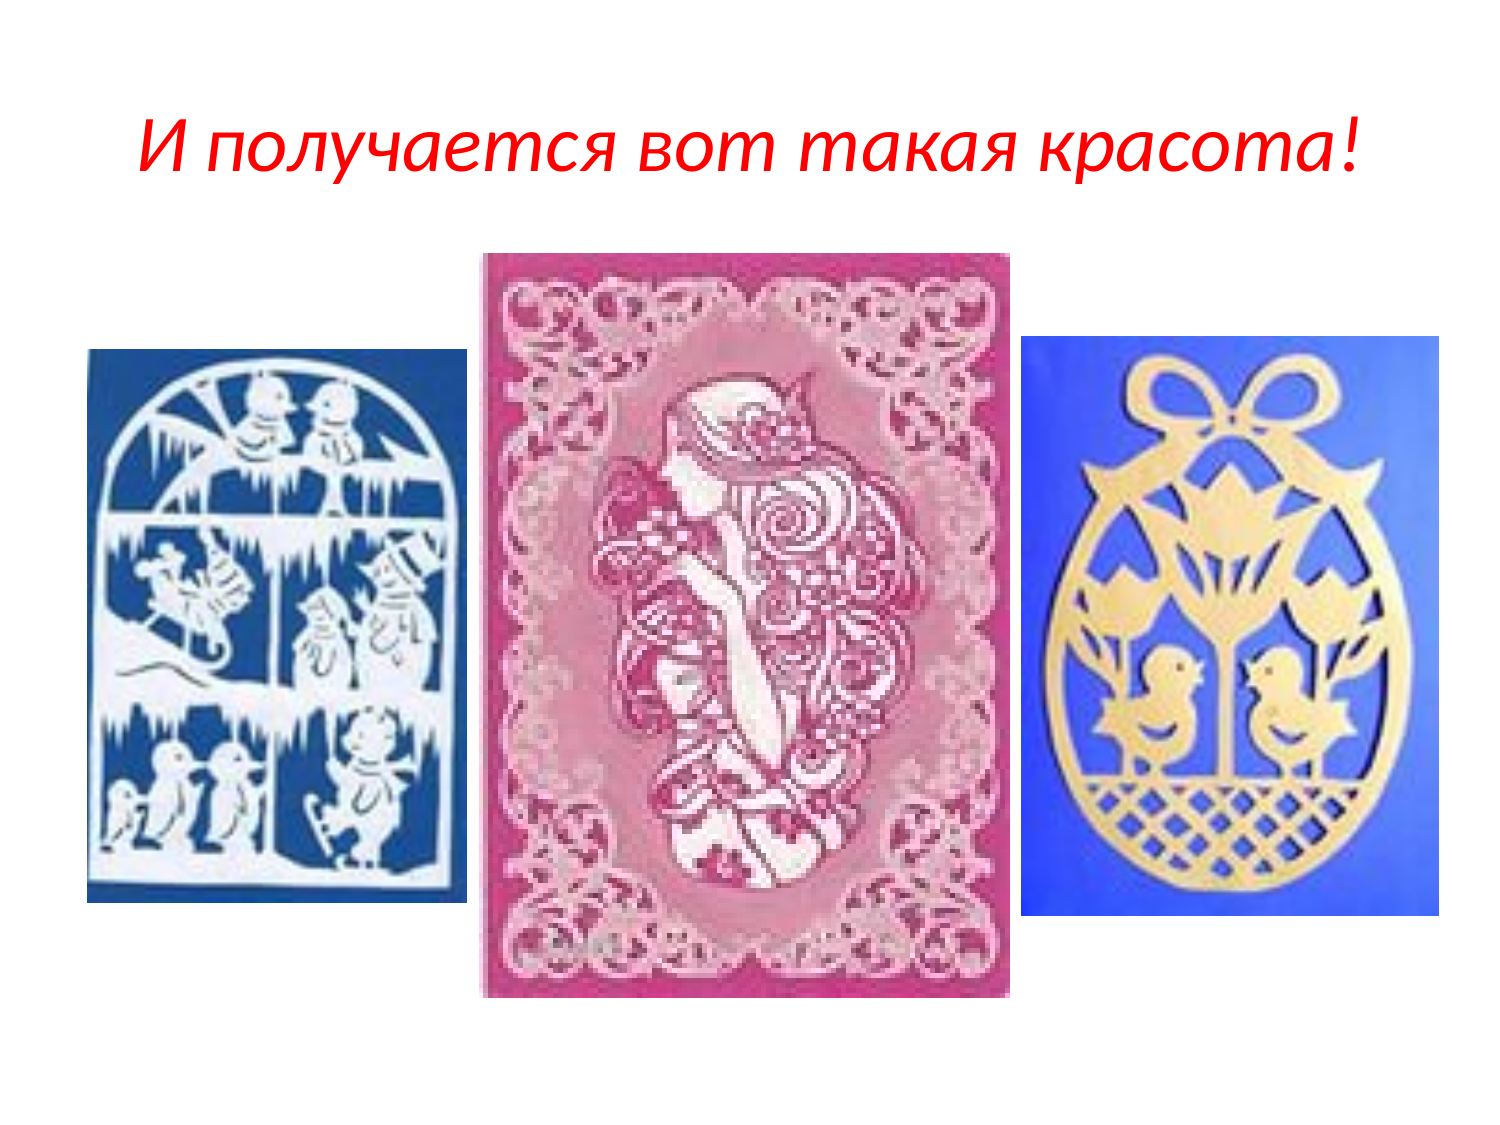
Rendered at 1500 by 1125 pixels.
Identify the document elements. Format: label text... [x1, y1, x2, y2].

picture [86, 349, 467, 903]
picture [479, 253, 1010, 998]
title И получается вот такая красота! [75, 45, 1425, 233]
picture [1021, 336, 1439, 916]
